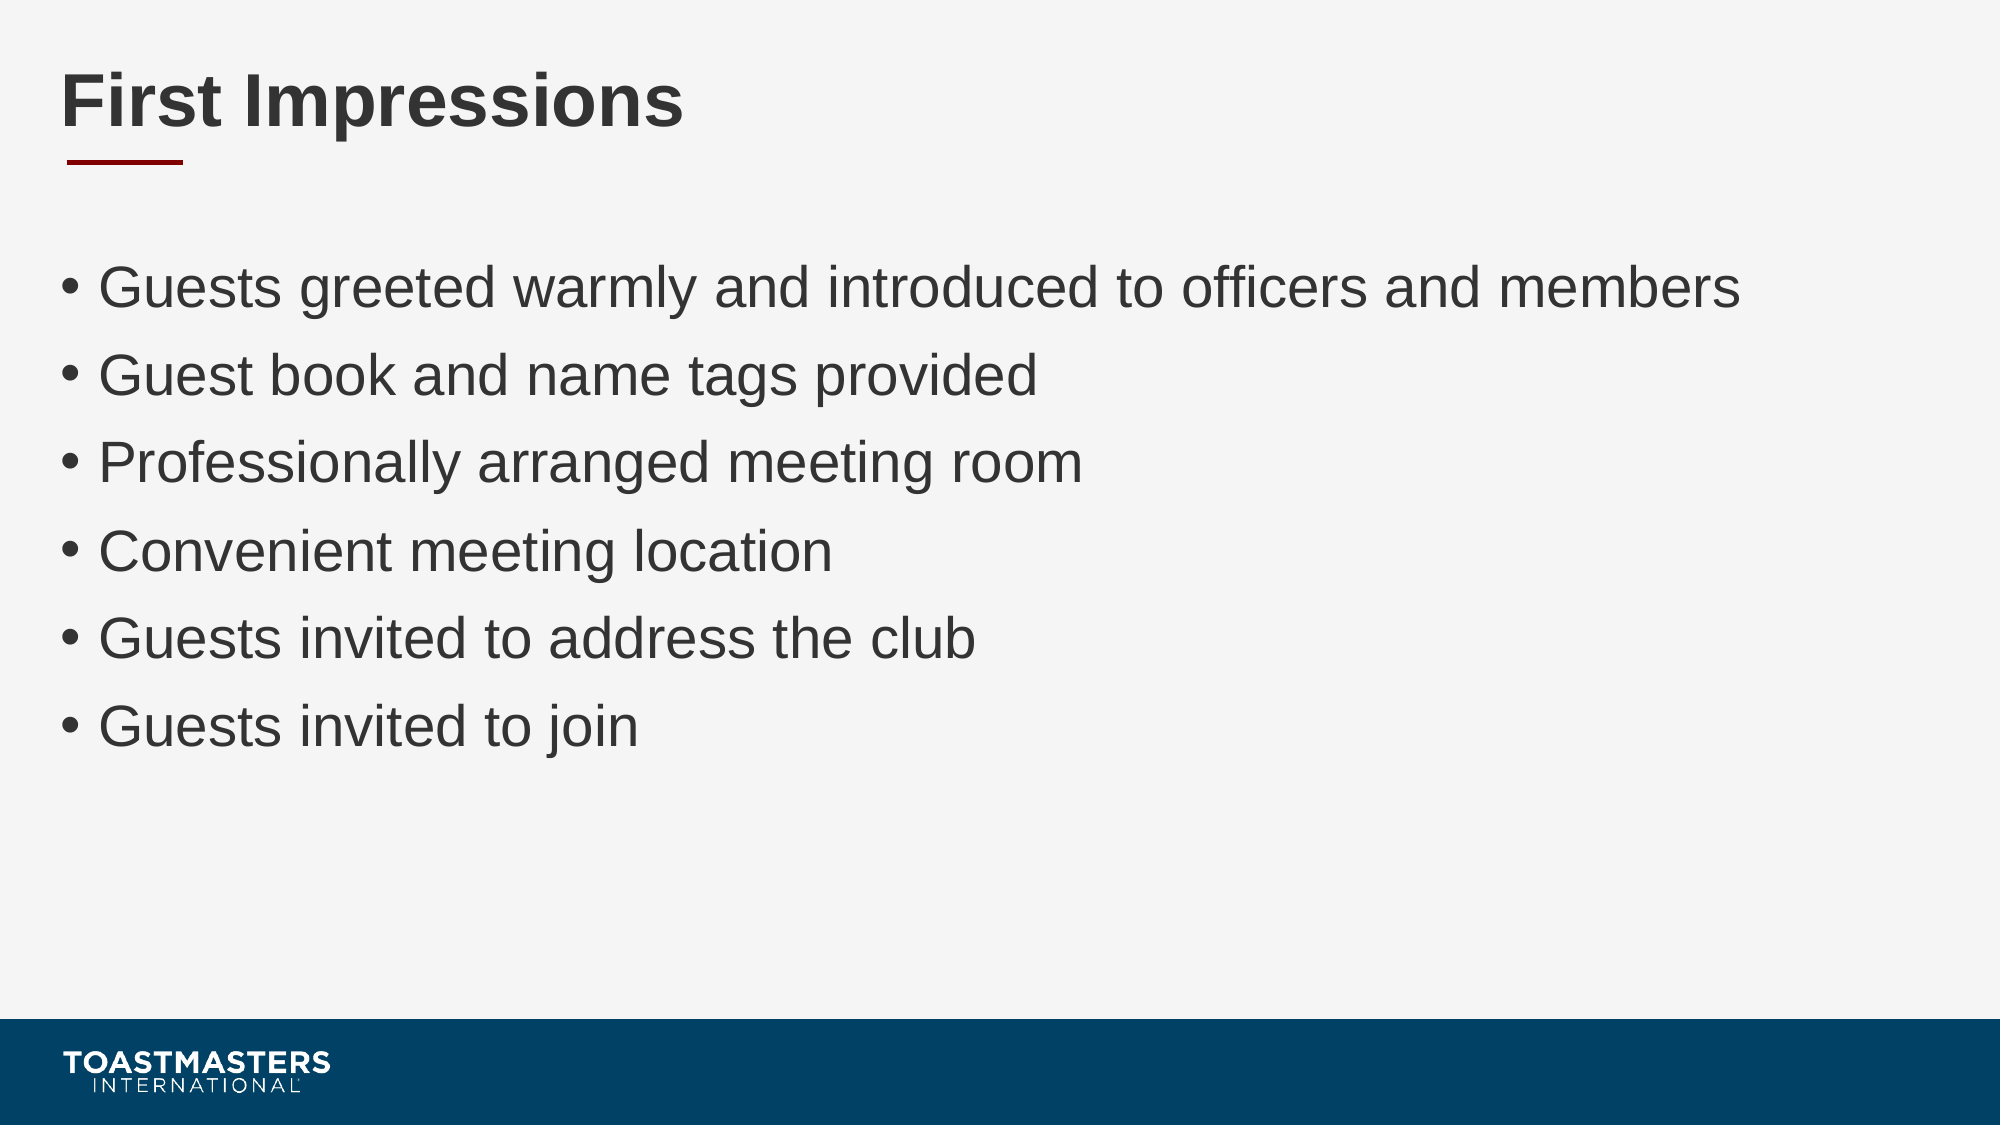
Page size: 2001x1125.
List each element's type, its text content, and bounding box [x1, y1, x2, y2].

list Guests greeted warmly and introduced to officers and members Guest book and name tags provided Professionally arranged meeting room Convenient meeting location Guests invited to address the club Guests invited to join [45, 249, 1957, 965]
picture [51, 1036, 343, 1103]
title First Impressions [45, 48, 1957, 155]
